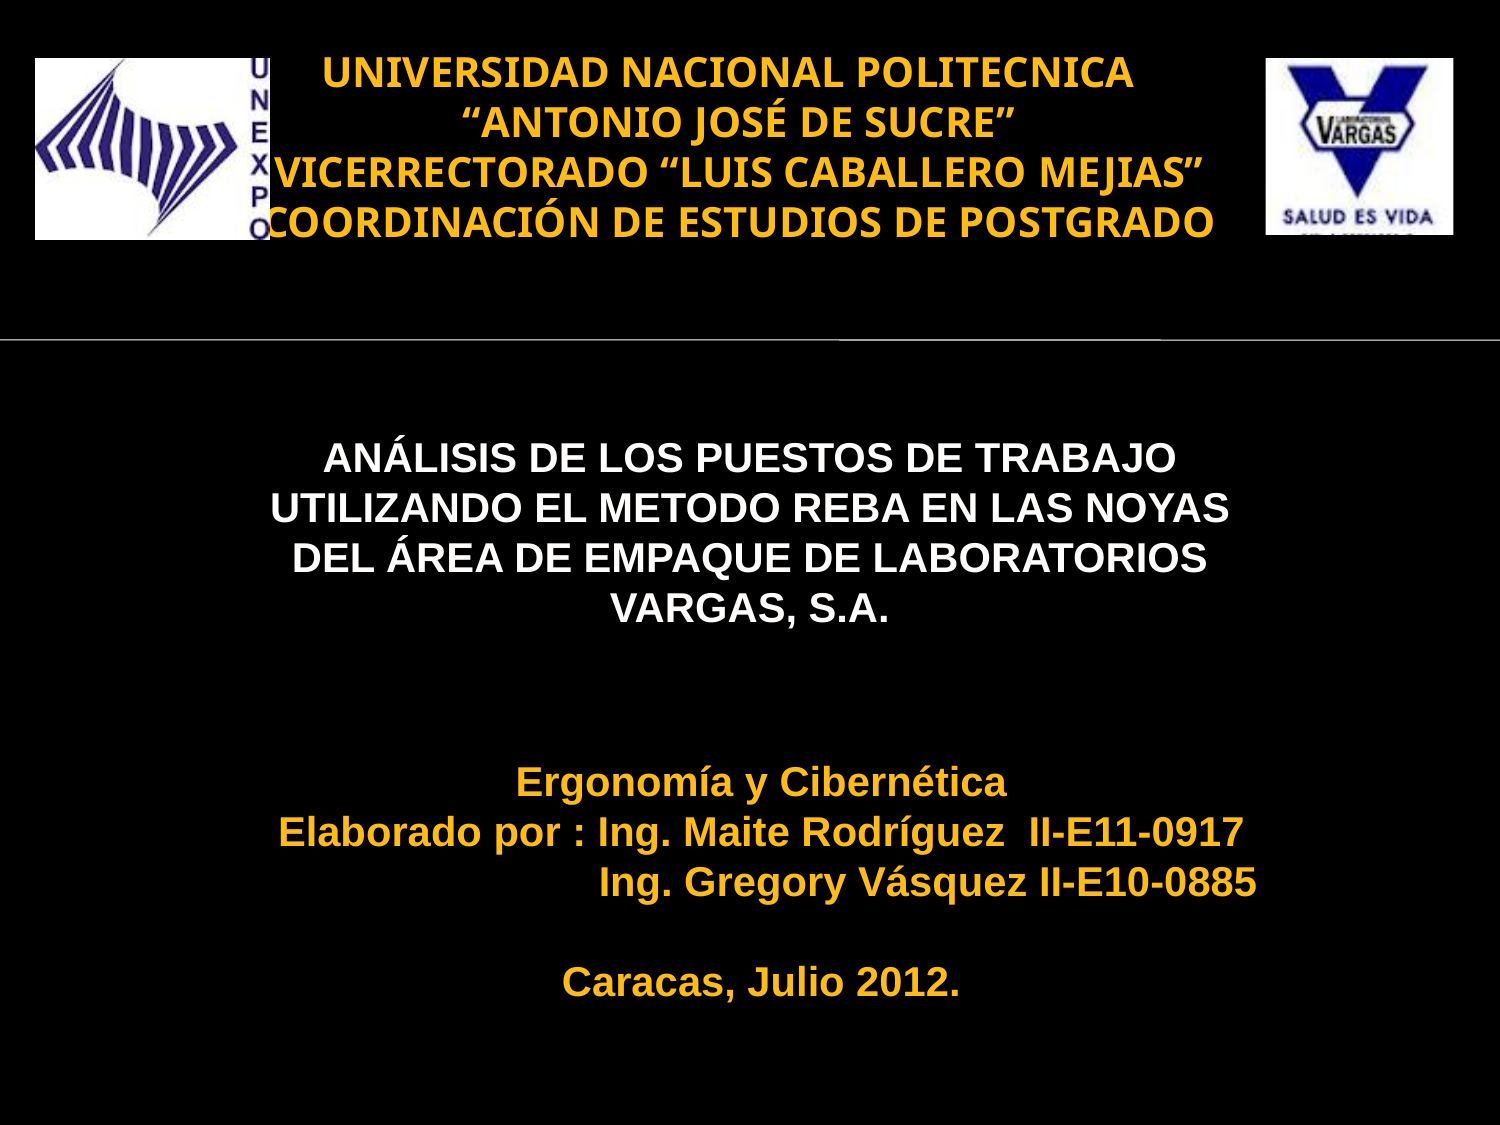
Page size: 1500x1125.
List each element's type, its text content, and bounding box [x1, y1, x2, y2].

text_box ANÁLISIS DE LOS PUESTOS DE TRABAJO UTILIZANDO EL METODO REBA EN LAS NOYAS DEL ÁREA DE EMPAQUE DE LABORATORIOS VARGAS, S.A. [314, 515, 1188, 548]
picture [35, 58, 270, 240]
text_box UNIVERSIDAD NACIONAL POLITECNICA “ANTONIO JOSÉ DE SUCRE” VICERRECTORADO “LUIS CABALLERO MEJIAS” COORDINACIÓN DE ESTUDIOS DE POSTGRADO [269, 58, 1396, 247]
subtitle Ergonomía y Cibernética Elaborado por : Ing. Maite Rodríguez II-E11-0917 Ing. Gregory Vásquez II-E10-0885 Caracas, Julio 2012. [92, 808, 1419, 1055]
picture [1265, 58, 1454, 235]
table_cell 6 [301, 501, 1201, 561]
